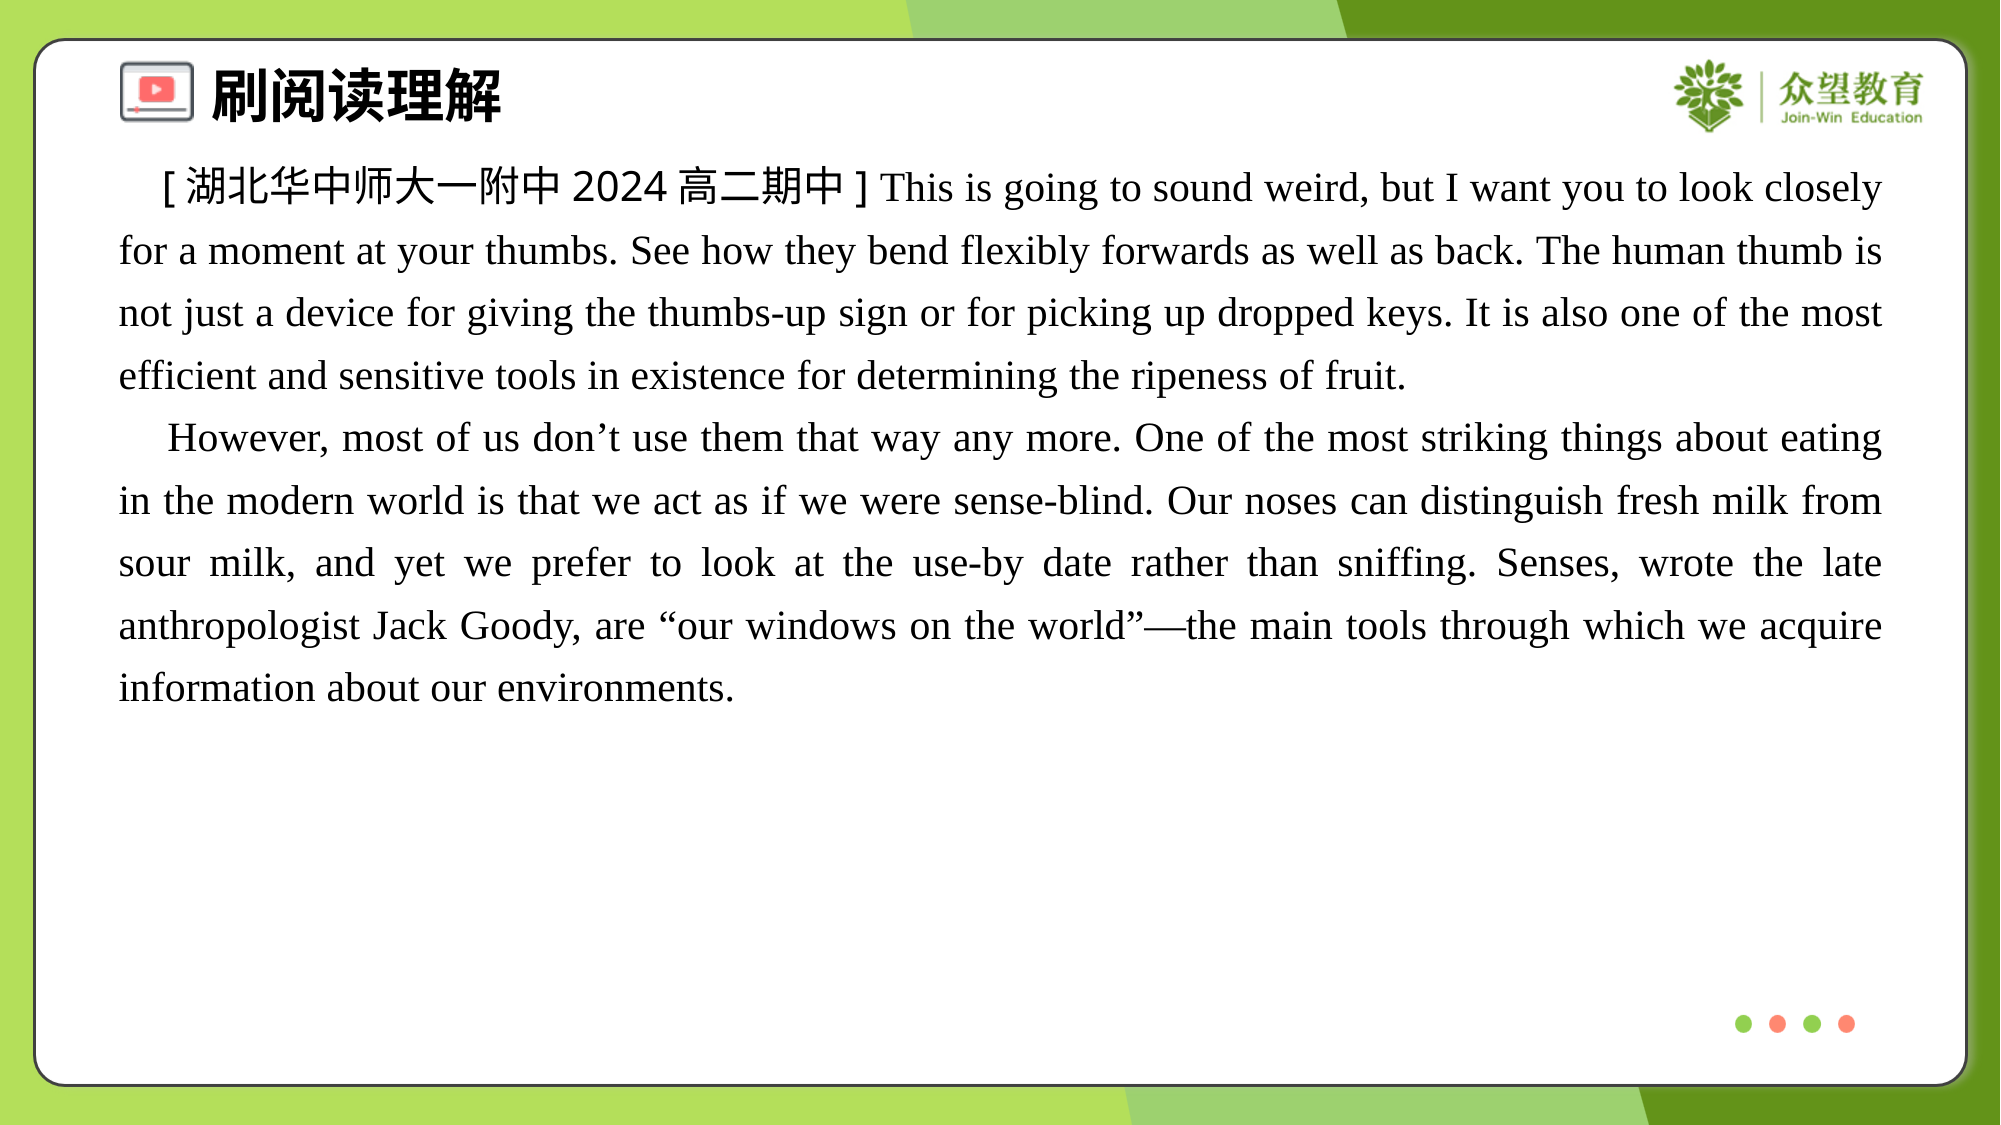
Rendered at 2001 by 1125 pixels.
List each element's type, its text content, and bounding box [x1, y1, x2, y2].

picture [0, 0, 2000, 1125]
text_box [湖北华中师大一附中2024高二期中] This is going to sound weird, but I want you to look closely for a moment at your thumbs. See how they bend flexibly forwards as well as back. The human thumb is not just a device for giving the thumbs-up sign or for picking up dropped keys. It is also one of the most efficient and sensitive tools in existence for determining the ripeness of fruit. However, most of us don’t use them that way any more. One of the most striking things about eating in the modern world is that we act as if we were sense-blind. Our noses can distinguish fresh milk from sour milk, and yet we prefer to look at the use-by date rather than sniffing. Senses, wrote the late anthropologist Jack Goody, are “our windows on the world”—the main tools through which we acquire information about our environments. [118, 147, 1883, 768]
